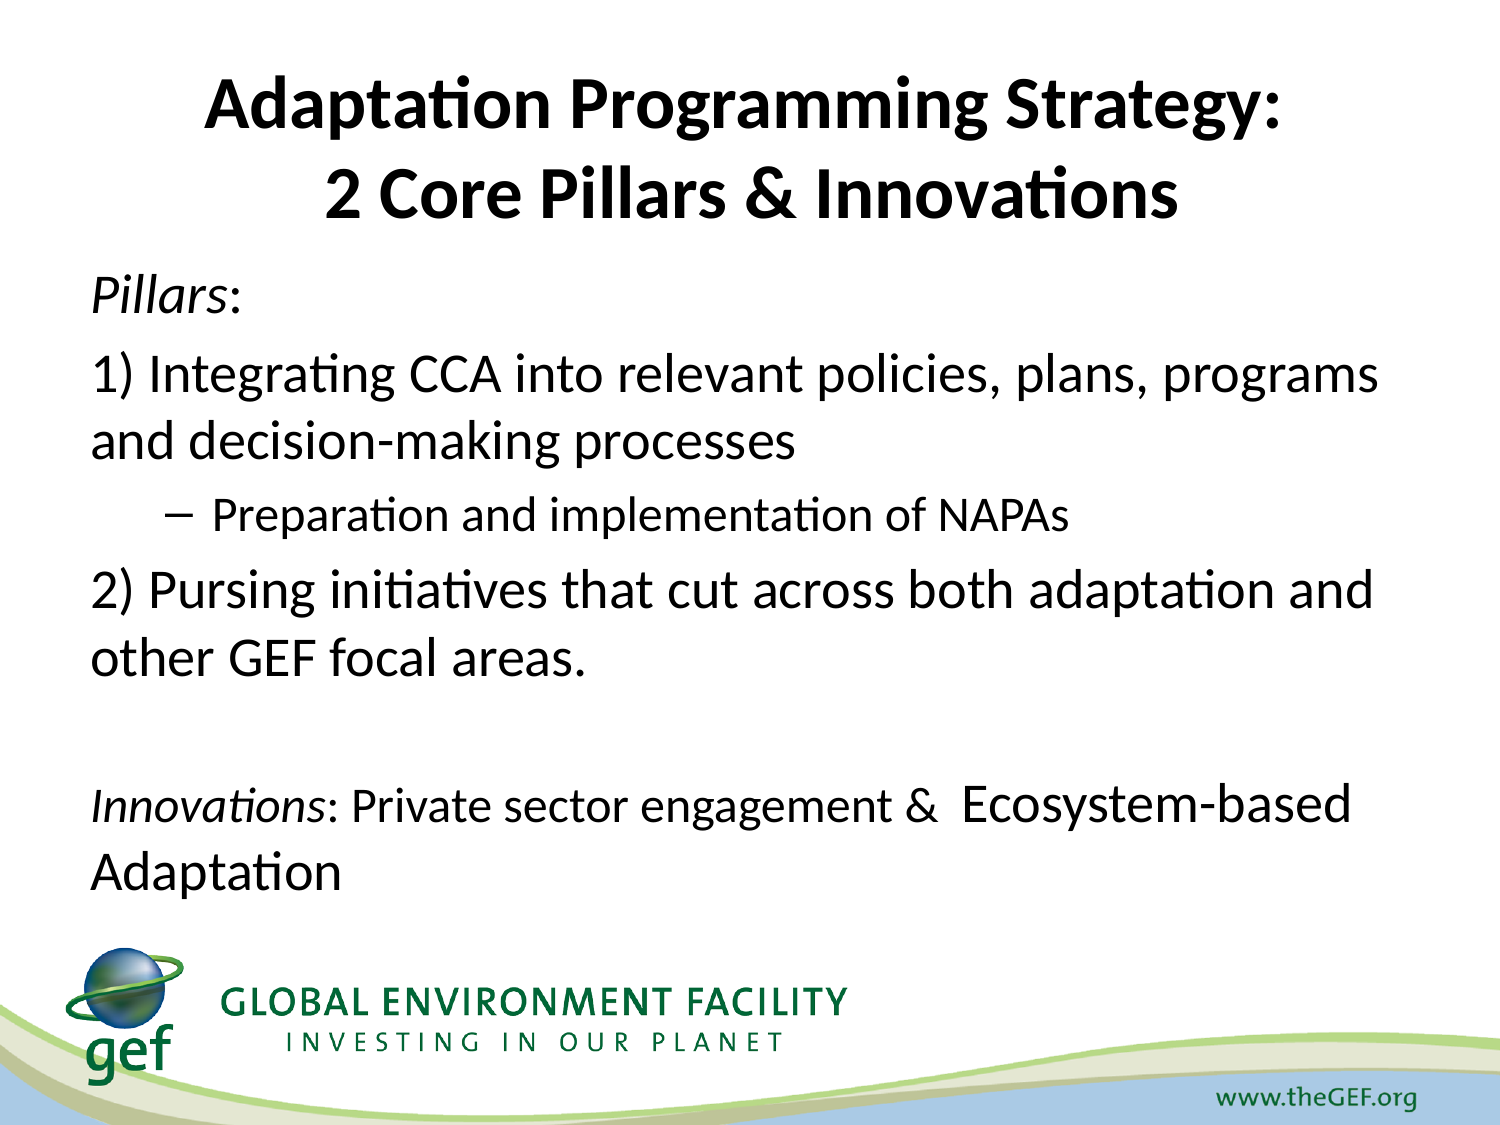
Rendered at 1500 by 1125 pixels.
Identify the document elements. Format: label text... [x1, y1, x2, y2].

list Pillars: 1) Integrating CCA into relevant policies, plans, programs and decision-making processes Preparation and implementation of NAPAs 2) Pursing initiatives that cut across both adaptation and other GEF focal areas. Innovations: Private sector engagement & Ecosystem-based Adaptation [74, 249, 1426, 993]
picture [0, 920, 1500, 1125]
title Adaptation Programming Strategy: 2 Core Pillars & Innovations [77, 49, 1429, 238]
